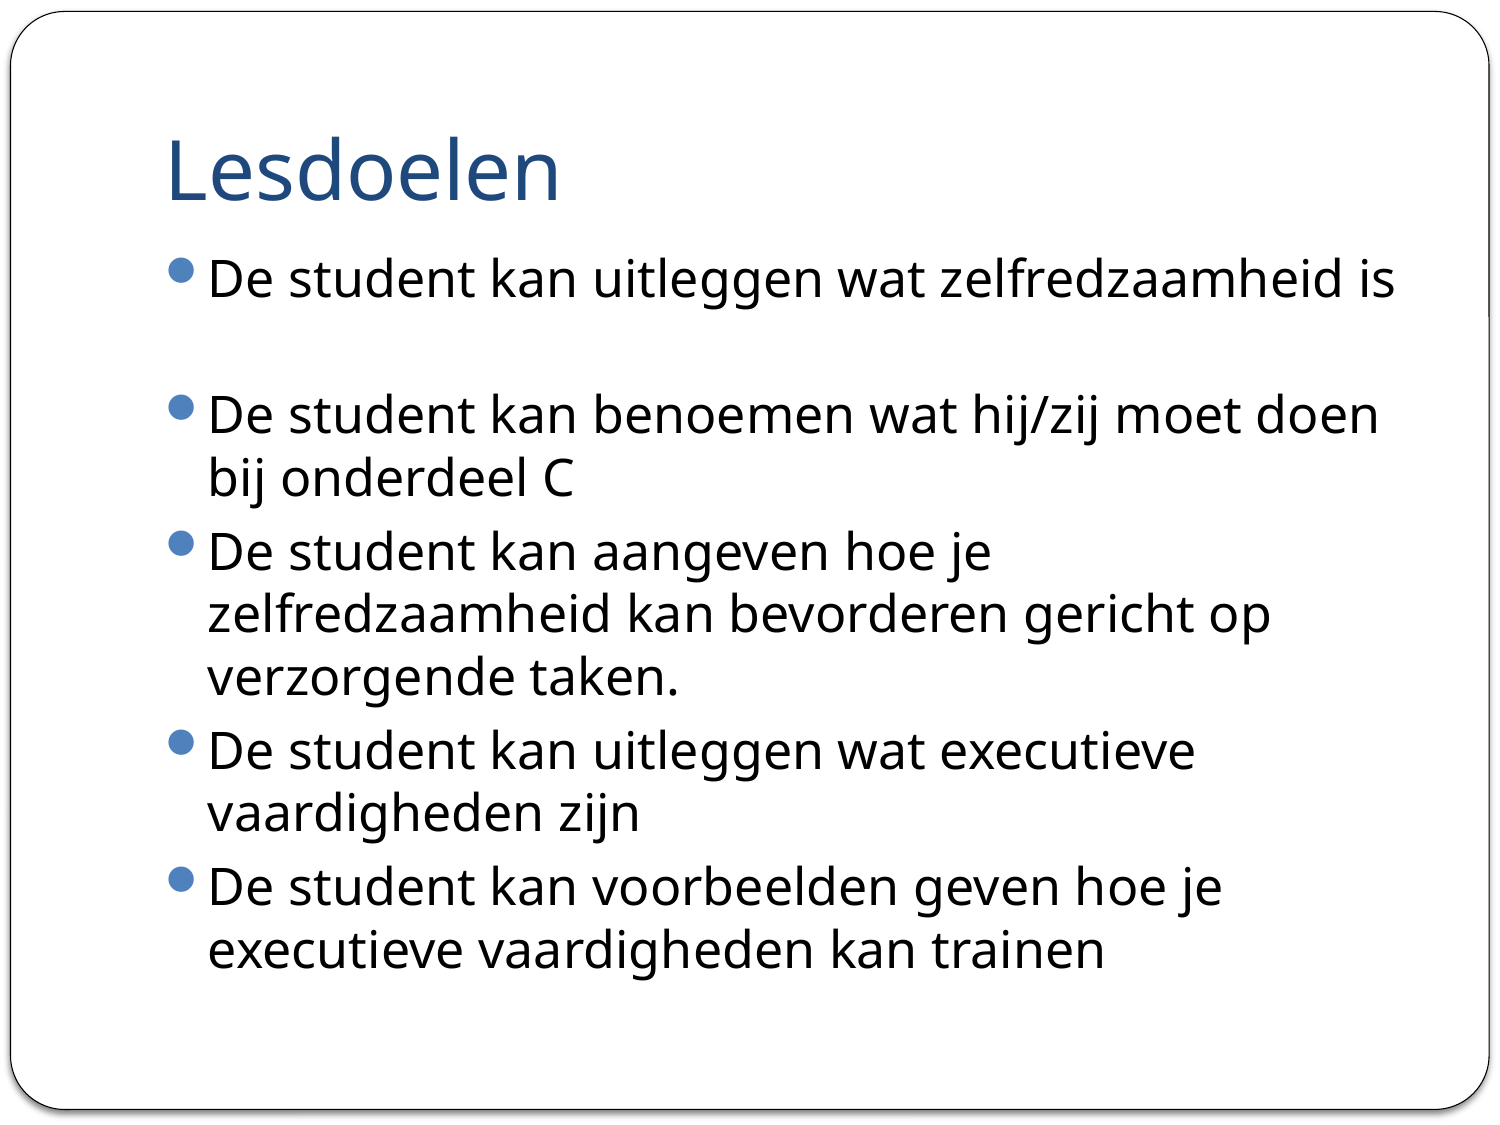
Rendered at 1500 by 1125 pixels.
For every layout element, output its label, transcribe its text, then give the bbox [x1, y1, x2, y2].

list De student kan uitleggen wat zelfredzaamheid is De student kan benoemen wat hij/zij moet doen bij onderdeel C De student kan aangeven hoe je zelfredzaamheid kan bevorderen gericht op verzorgende taken. De student kan uitleggen wat executieve vaardigheden zijn De student kan voorbeelden geven hoe je executieve vaardigheden kan trainen [150, 237, 1425, 988]
title Lesdoelen [150, 45, 1425, 233]
